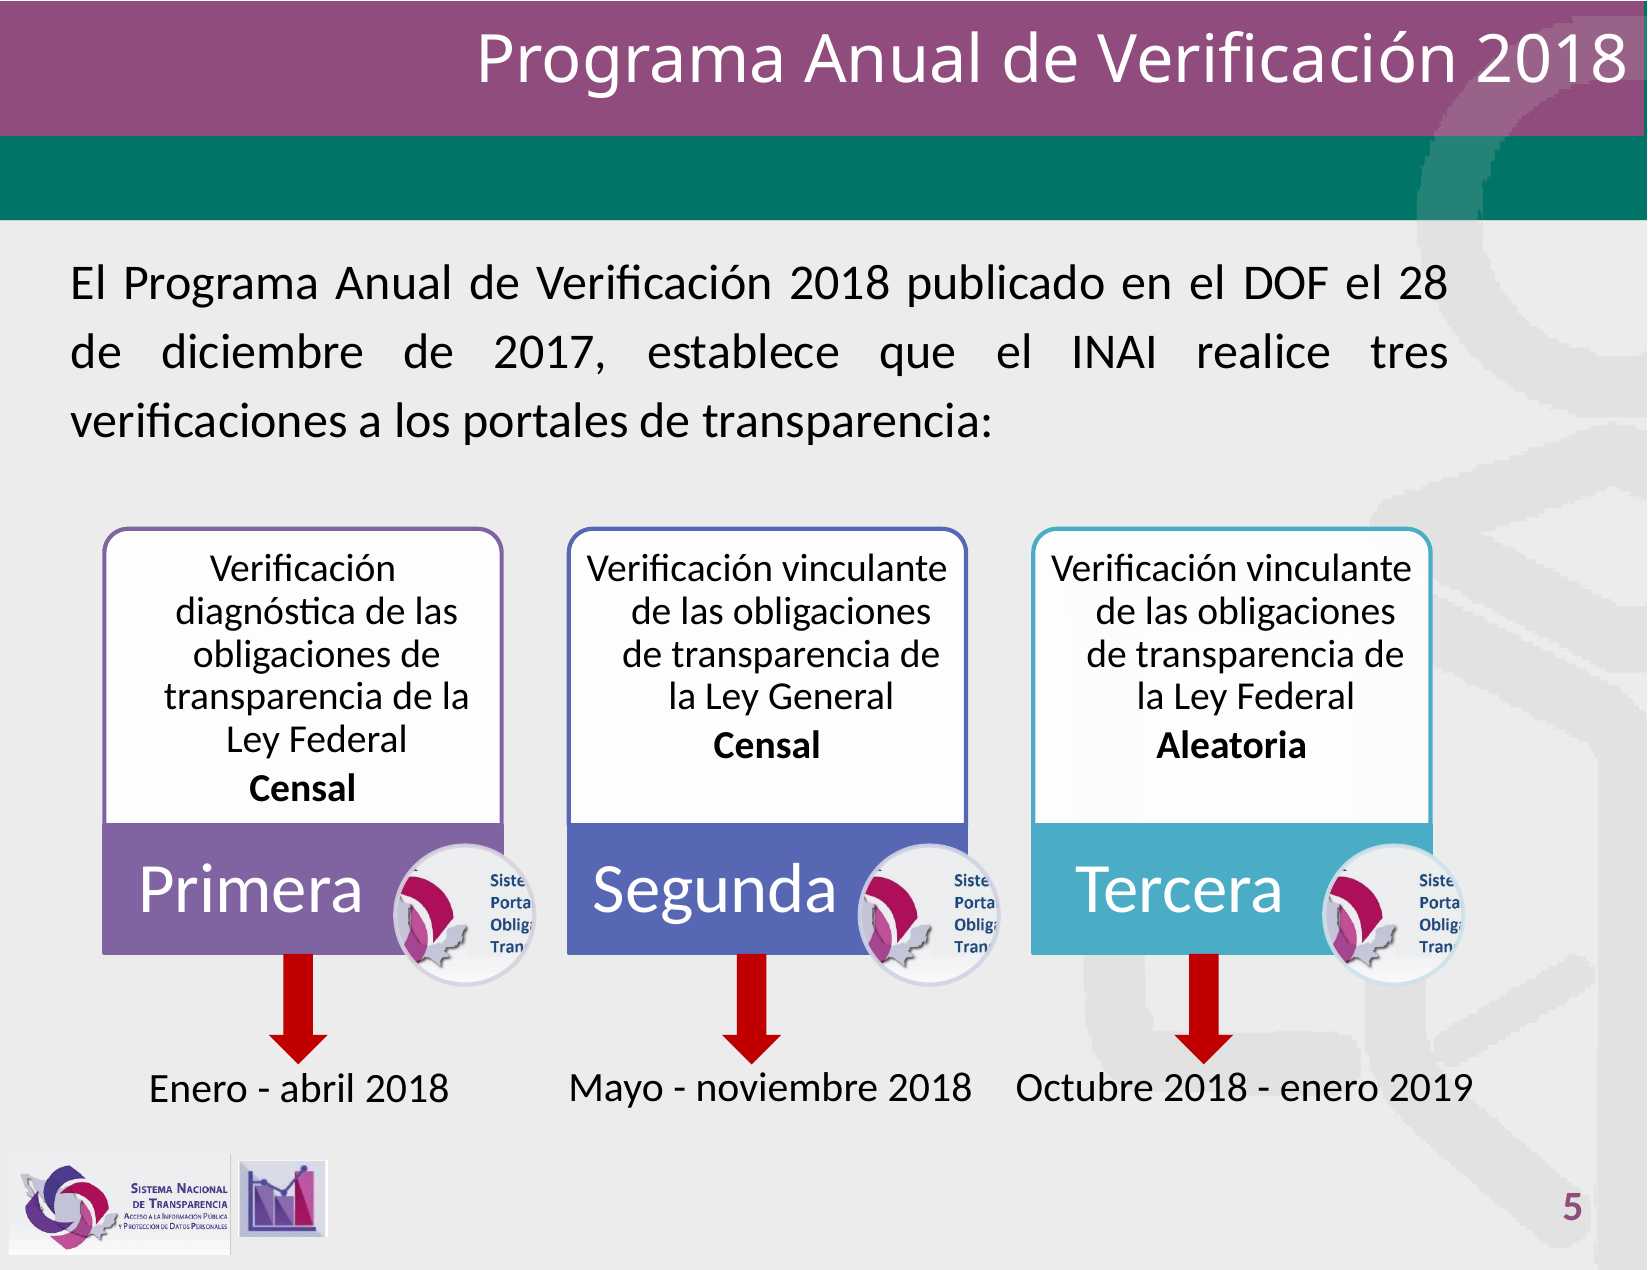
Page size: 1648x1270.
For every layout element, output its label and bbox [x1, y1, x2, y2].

picture [0, 1, 1647, 1270]
text_box [103, 507, 1465, 1006]
text_box [132, 1052, 1491, 1120]
text_box [268, 953, 1234, 1065]
